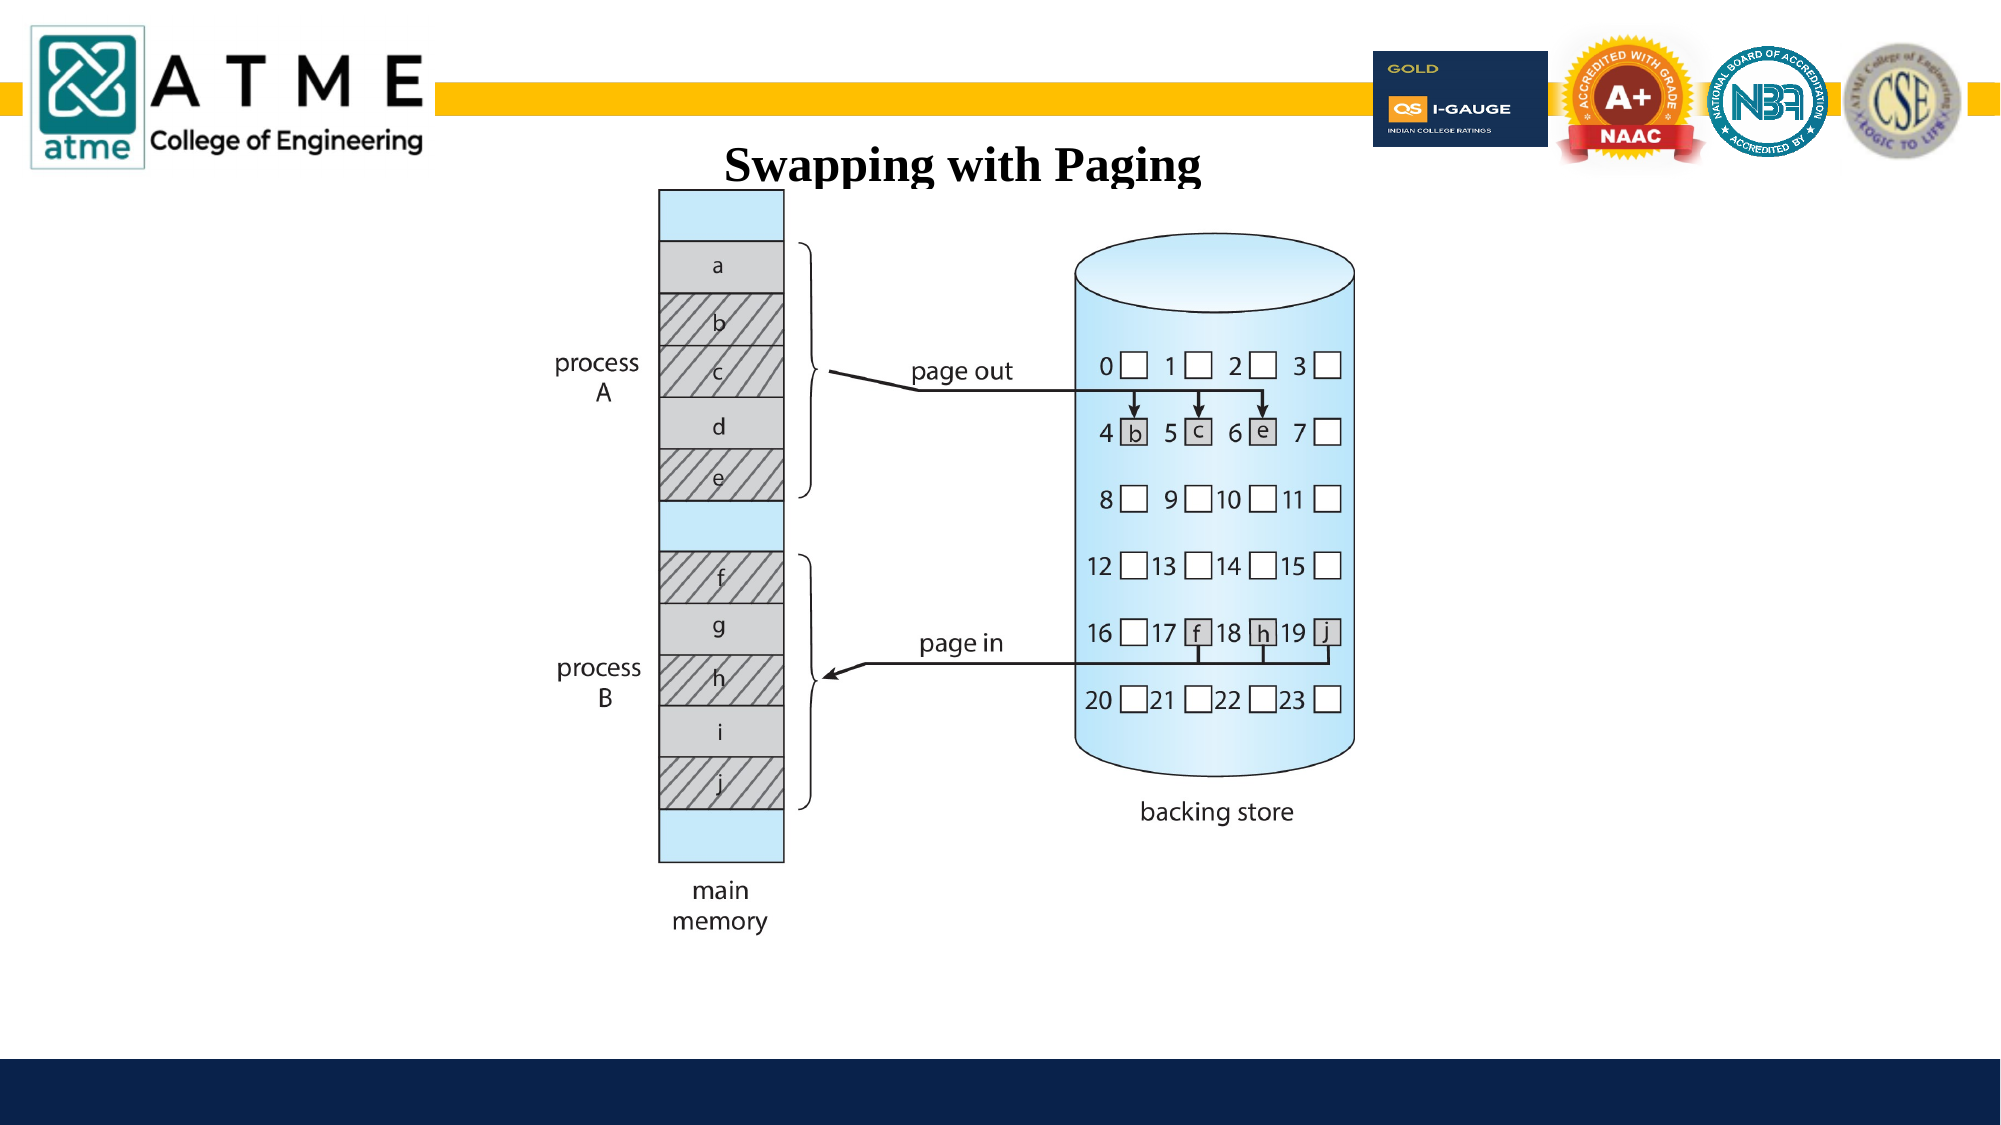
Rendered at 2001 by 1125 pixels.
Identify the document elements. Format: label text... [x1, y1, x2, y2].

picture [0, 1059, 2001, 1125]
picture [1840, 26, 1968, 124]
picture [554, 189, 1355, 936]
picture [22, 15, 435, 178]
picture [1373, 20, 1828, 124]
title Swapping with Paging [709, 124, 2000, 219]
